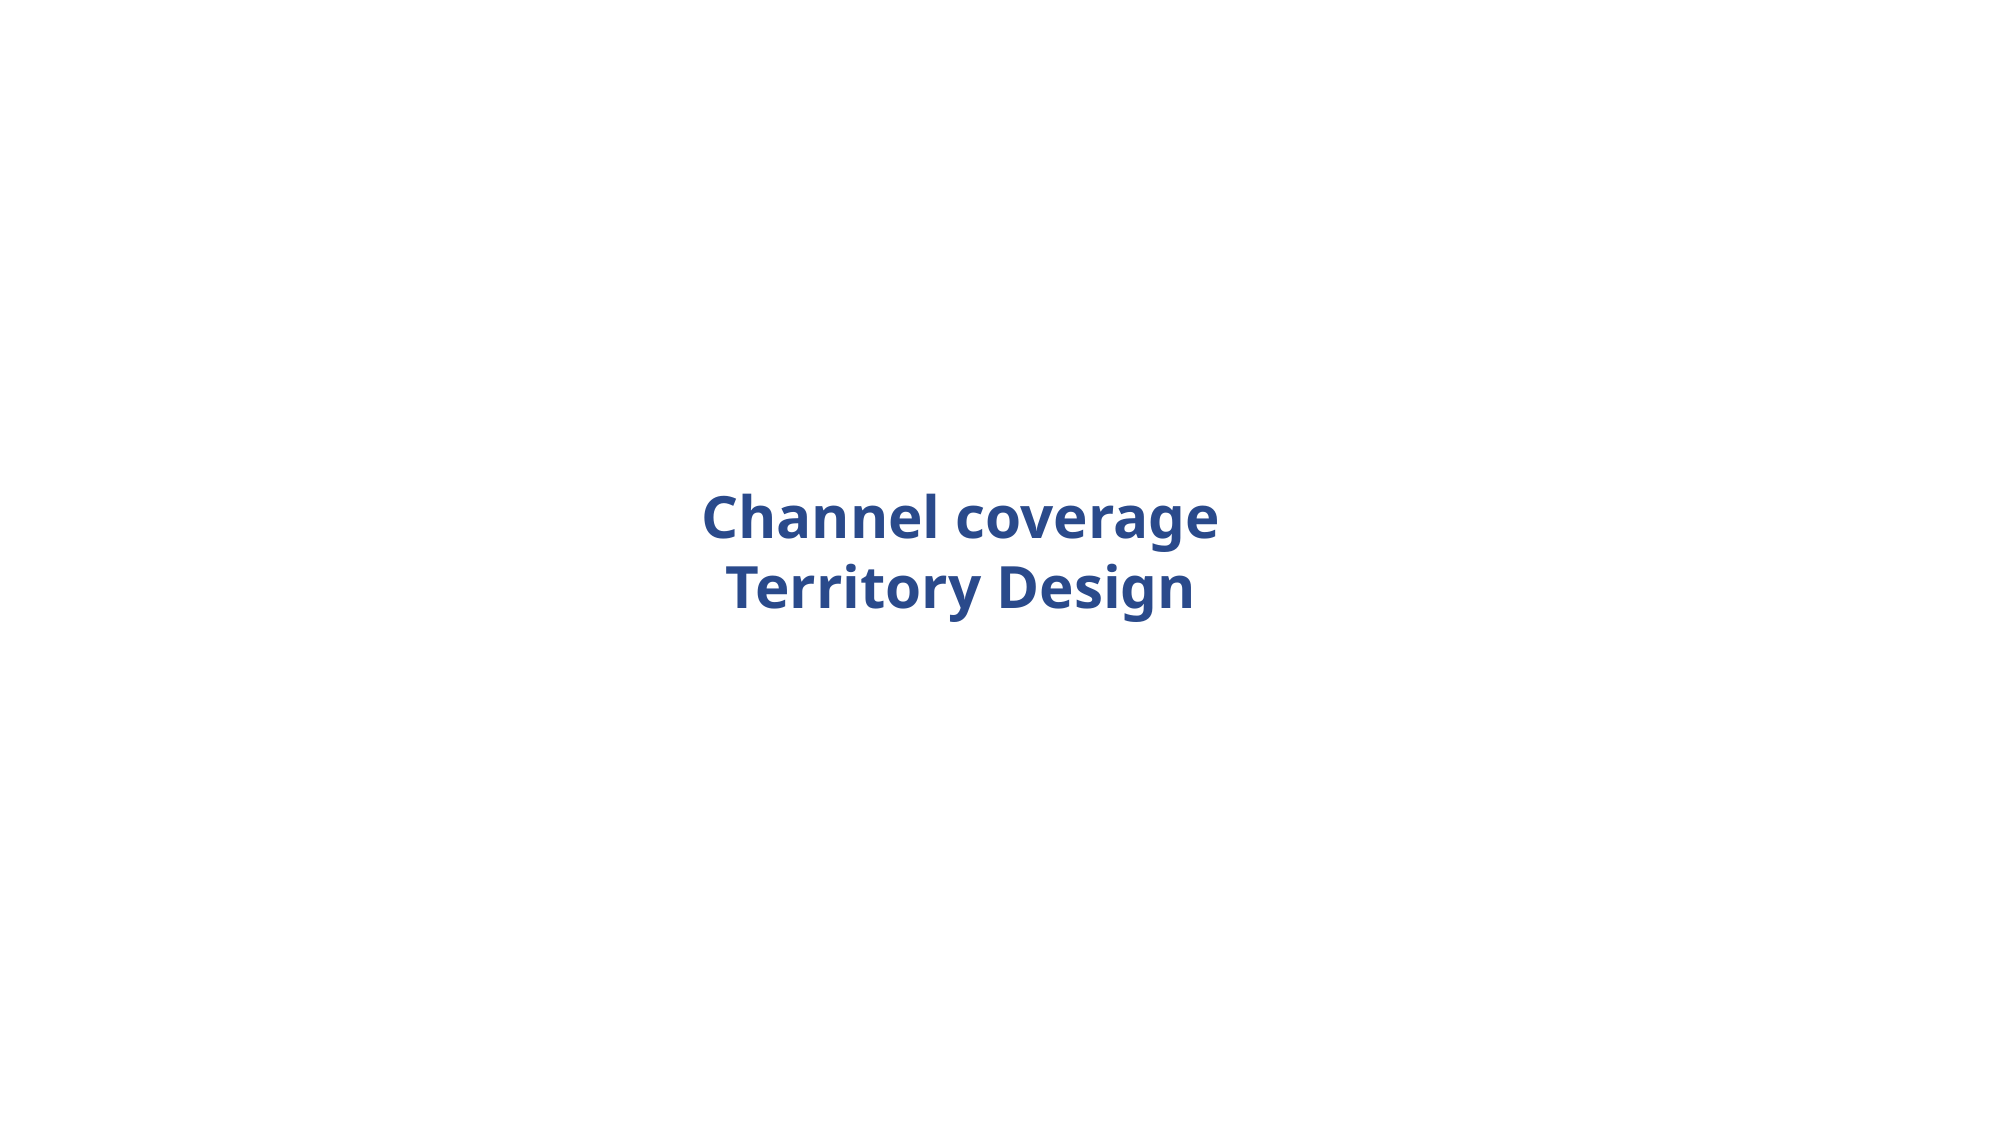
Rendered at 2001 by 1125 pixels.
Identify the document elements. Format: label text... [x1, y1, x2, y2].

text_box Channel coverage Territory Design [492, 472, 1444, 628]
